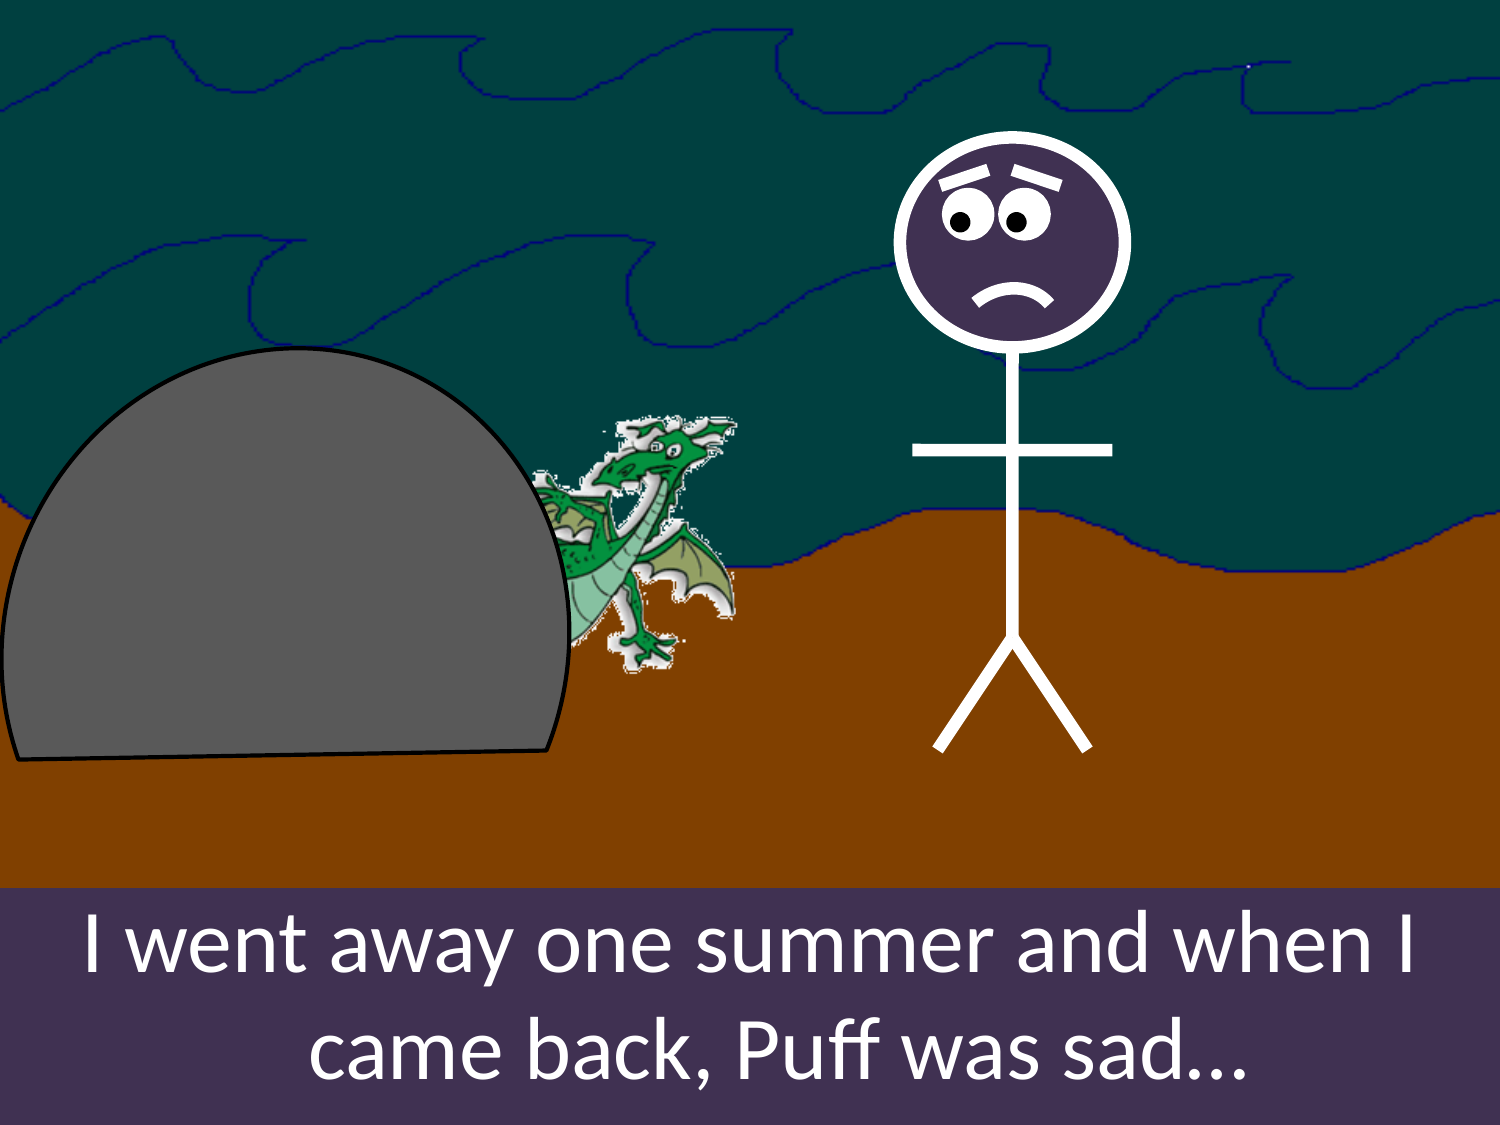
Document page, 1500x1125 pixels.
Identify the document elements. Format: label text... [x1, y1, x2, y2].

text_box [899, 137, 1126, 751]
list I went away one summer and when I came back, Puff was sad… [0, 894, 1500, 1125]
picture [0, 0, 1500, 888]
